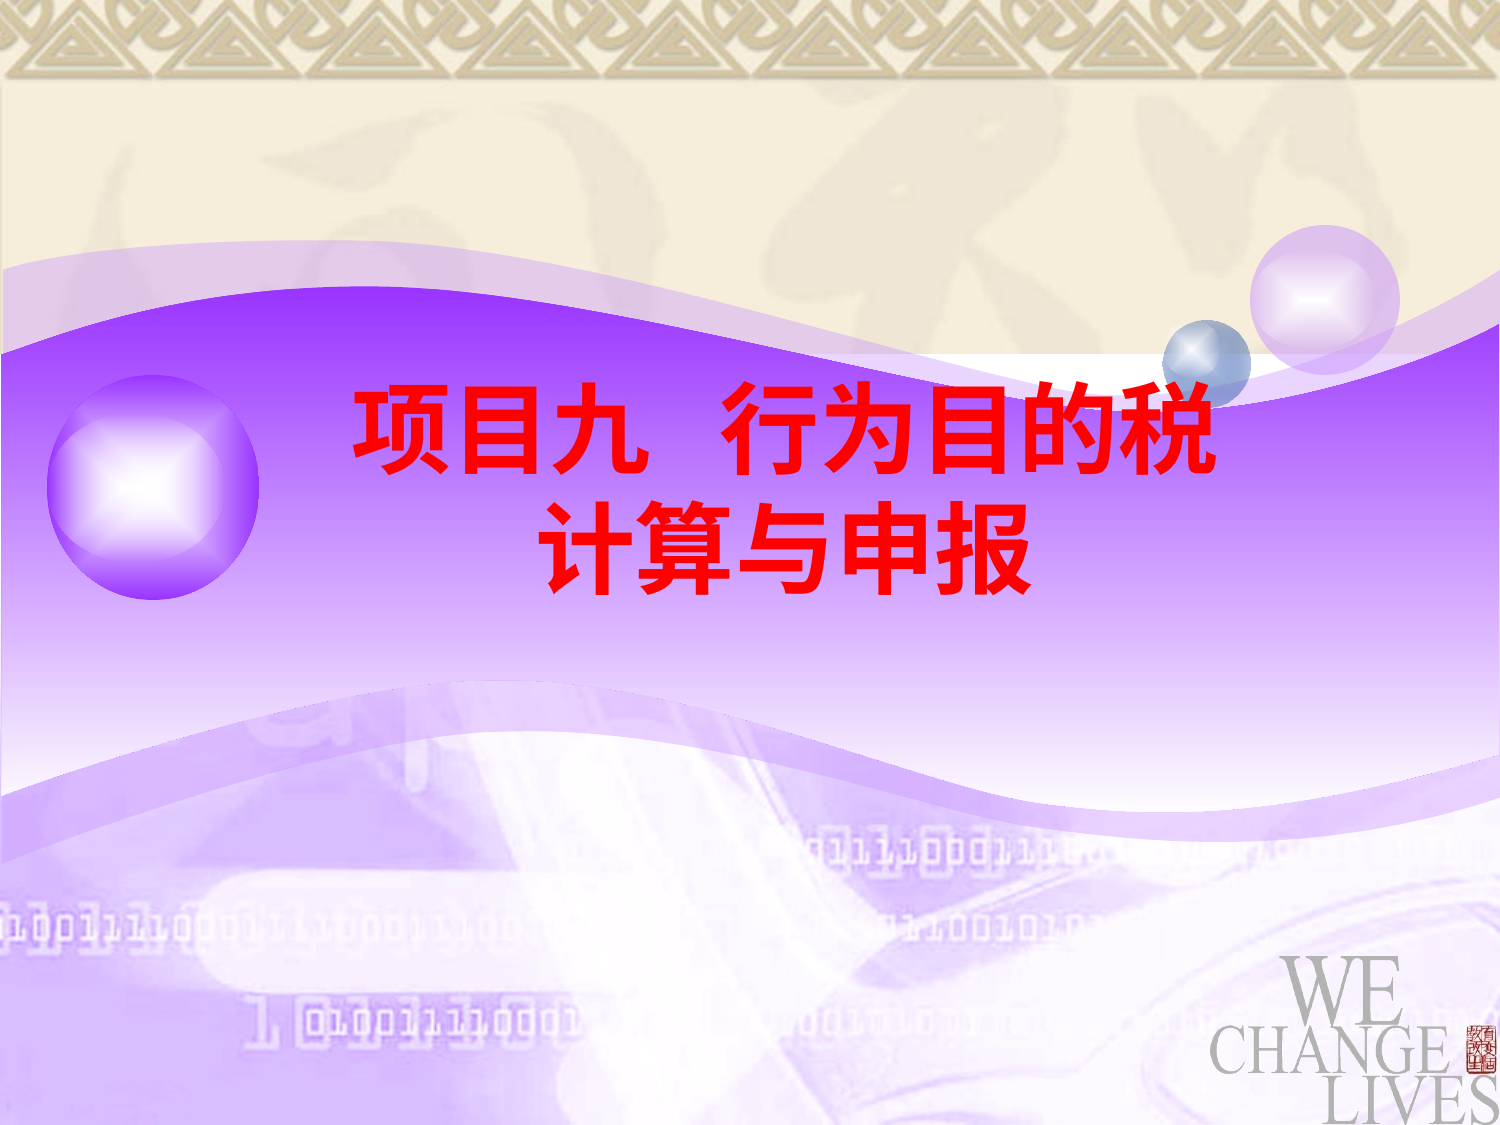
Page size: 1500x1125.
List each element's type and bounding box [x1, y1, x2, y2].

text_box [2, 240, 916, 354]
text_box [1400, 269, 1500, 354]
text_box [3, 286, 801, 354]
text_box [46, 374, 260, 600]
text_box [1162, 319, 1250, 407]
picture [0, 0, 1500, 1125]
text_box [1434, 323, 1500, 354]
text_box [1249, 224, 1400, 375]
